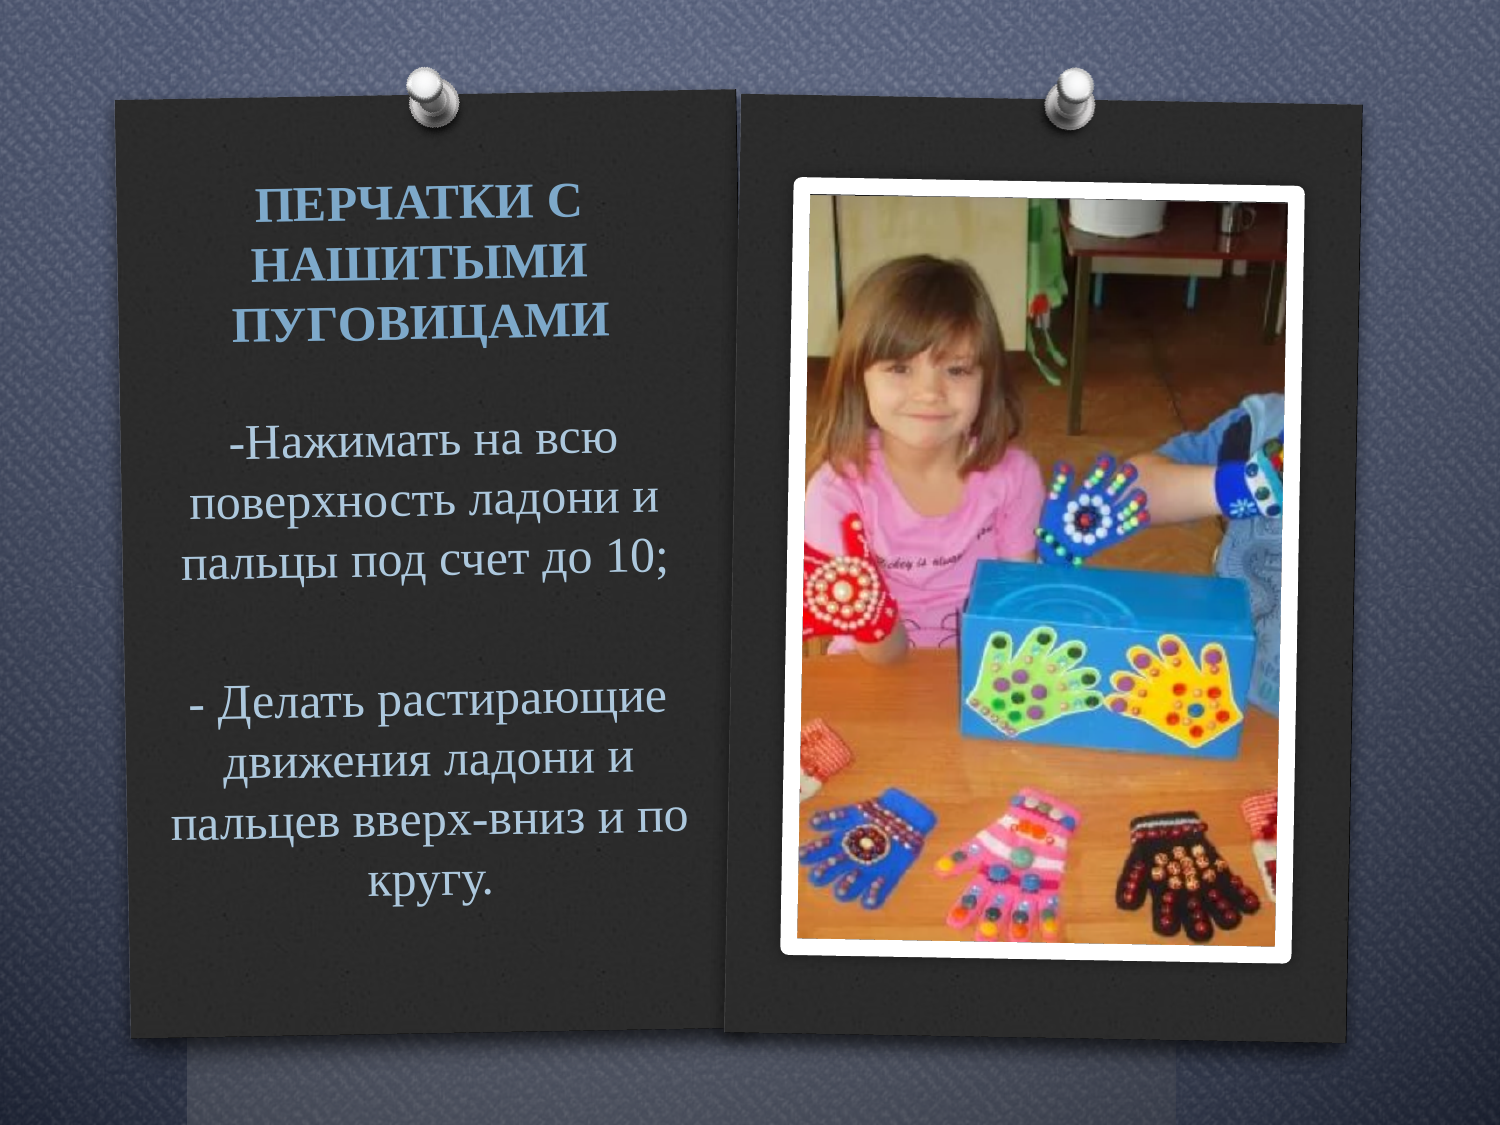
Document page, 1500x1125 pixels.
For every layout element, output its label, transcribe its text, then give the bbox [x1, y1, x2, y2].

picture [798, 195, 1287, 946]
picture [375, 33, 497, 157]
picture [1016, 41, 1138, 162]
list ПЕРЧАТКИ С НАШИТЫМИ ПУГОВИЦАМИ -Нажимать на всю поверхность ладони и пальцы под счет до 10; - Делать растирающие движения ладони и пальцев вверх-вниз и по кругу. [141, 157, 710, 944]
